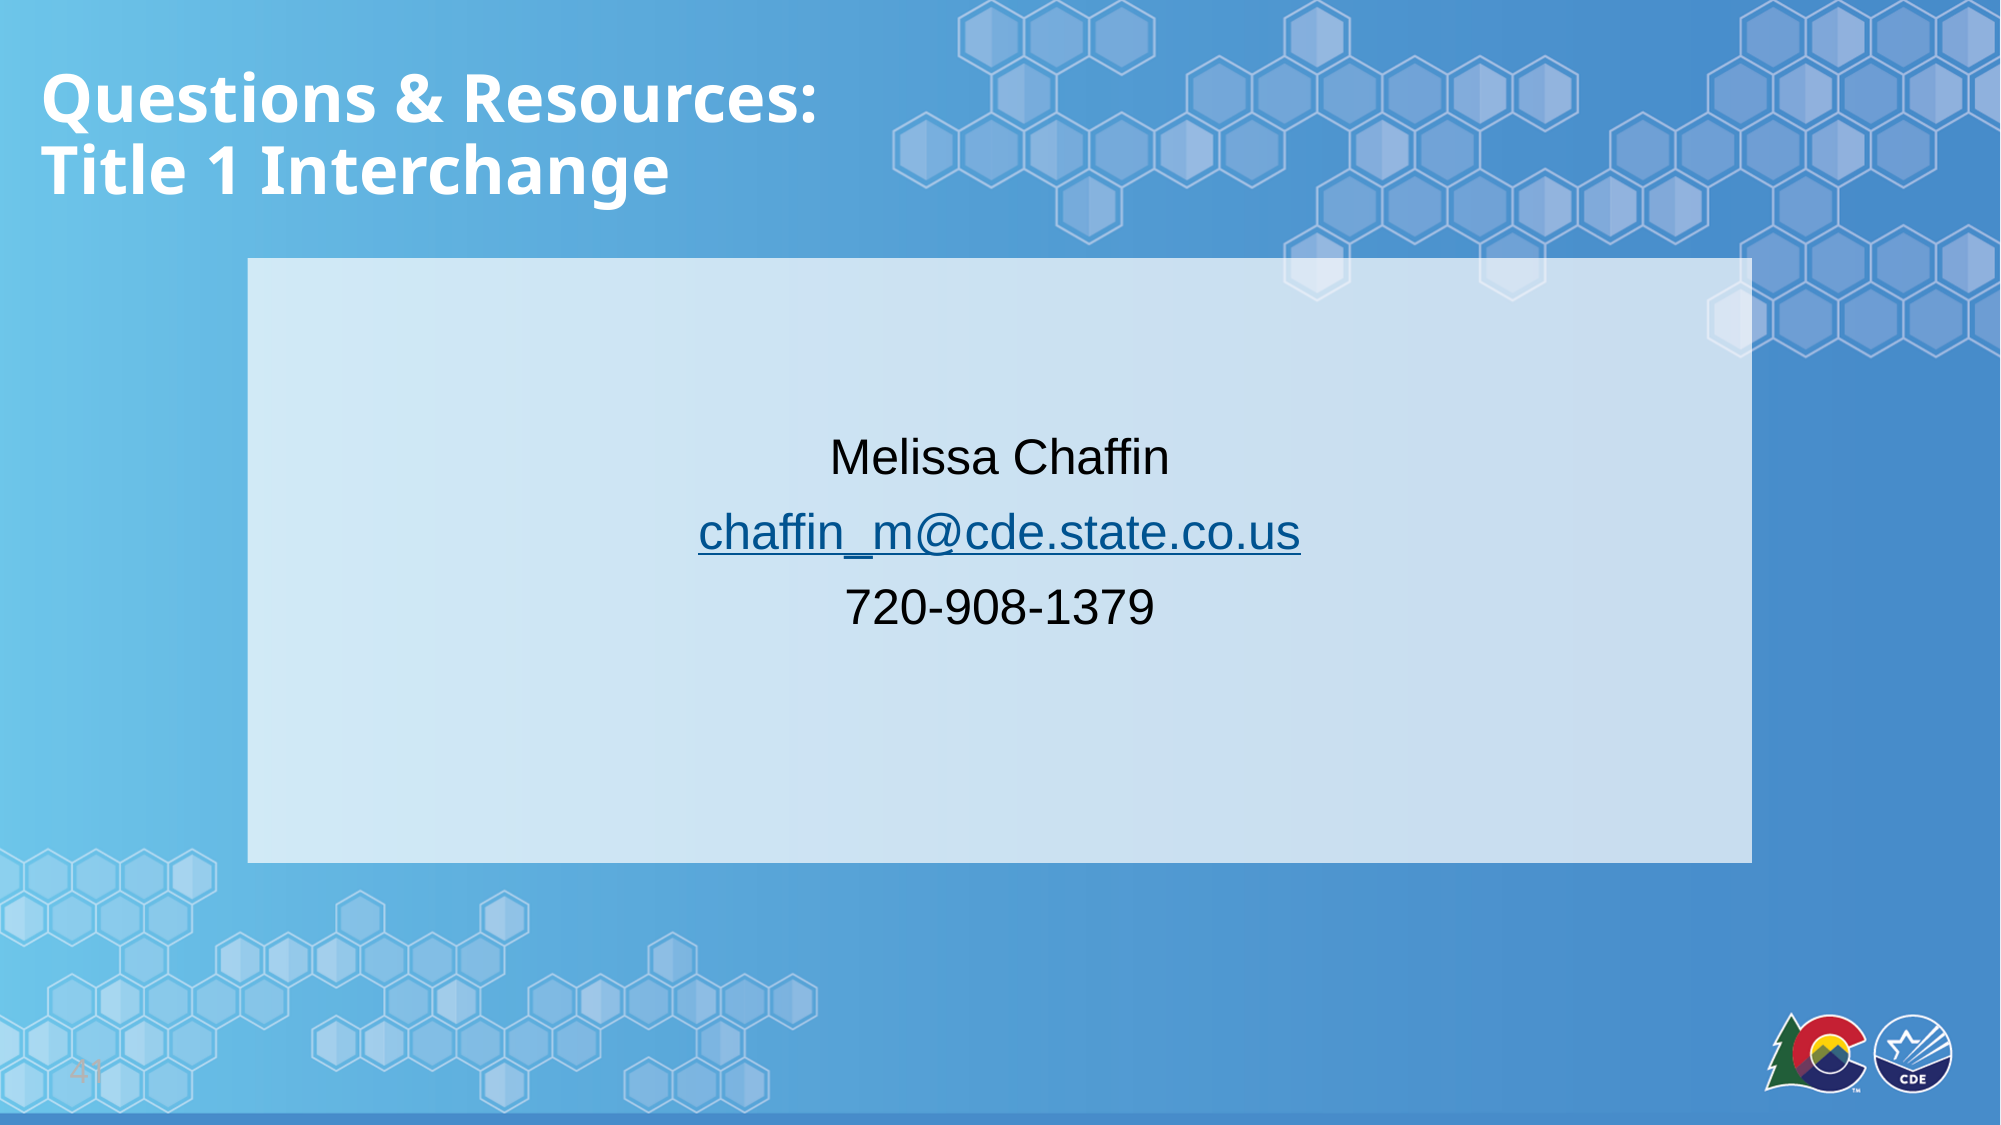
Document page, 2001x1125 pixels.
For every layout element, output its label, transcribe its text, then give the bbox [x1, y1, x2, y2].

list Melissa Chaffin chaffin_m@cde.state.co.us 720-908-1379 [247, 258, 1752, 863]
slide_number 41 [54, 1042, 191, 1103]
picture [0, 0, 2001, 1125]
title Questions & Resources: Title 1 Interchange [25, 38, 896, 236]
